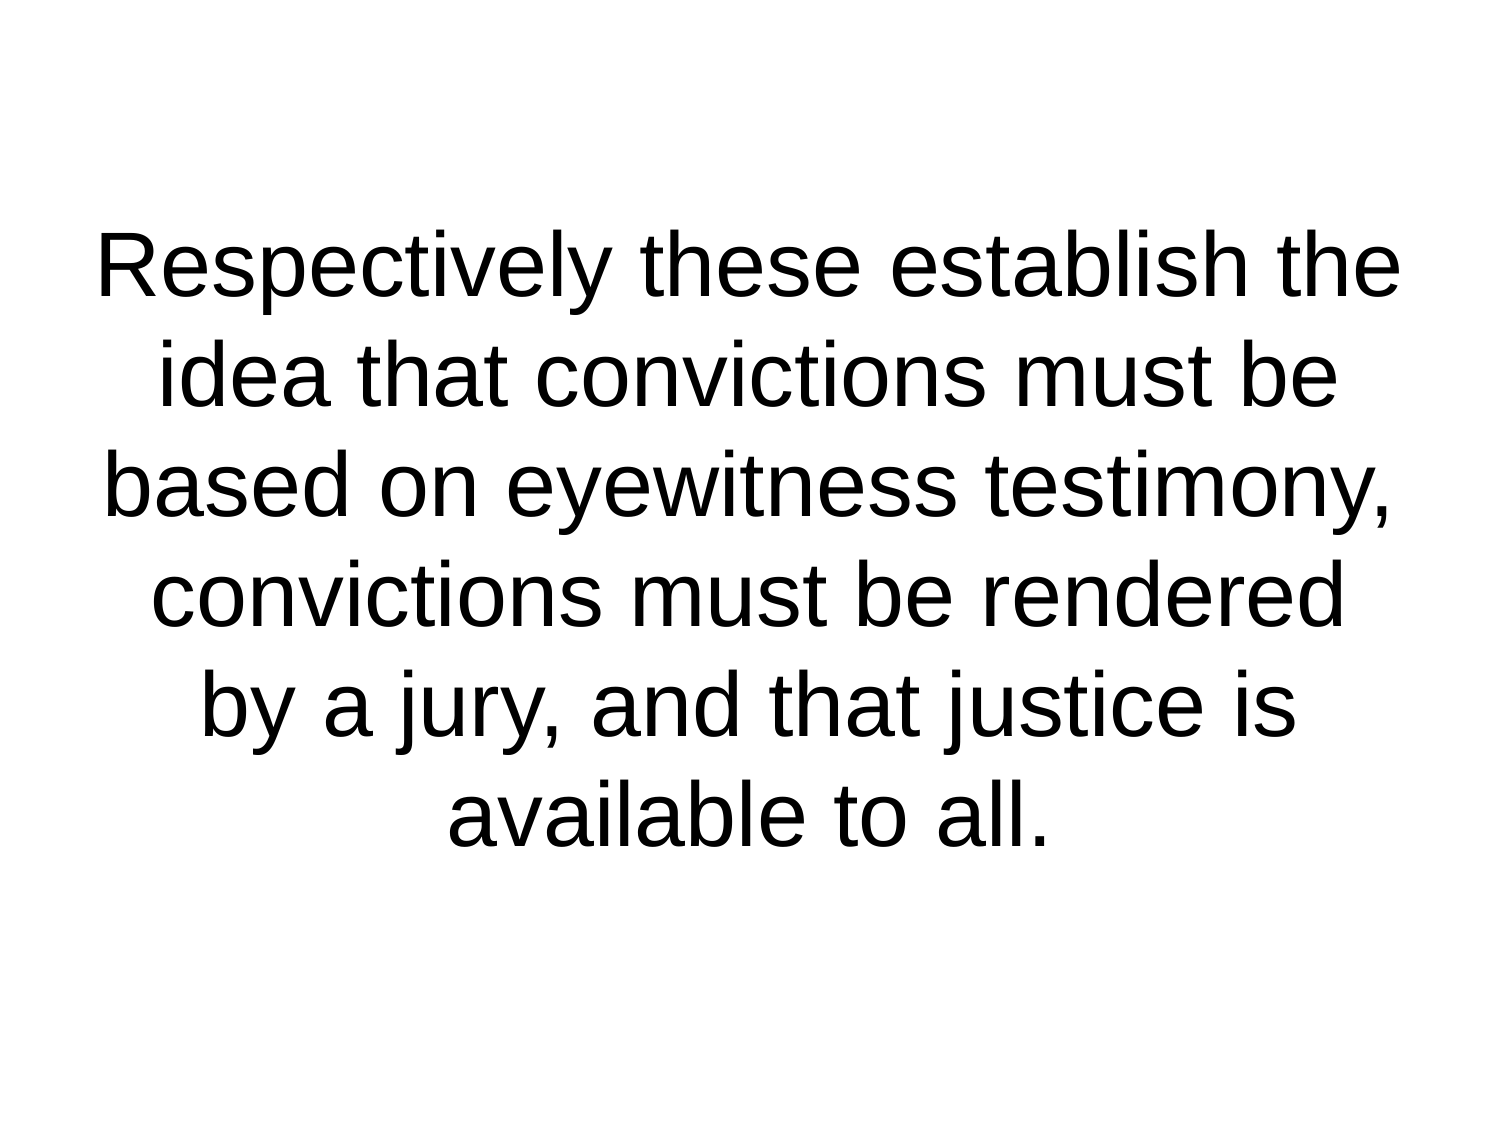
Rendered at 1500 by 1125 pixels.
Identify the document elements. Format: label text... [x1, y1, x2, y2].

title Respectively these establish the idea that convictions must be based on eyewitness testimony, convictions must be rendered by a jury, and that justice is available to all. [74, 44, 1426, 1026]
